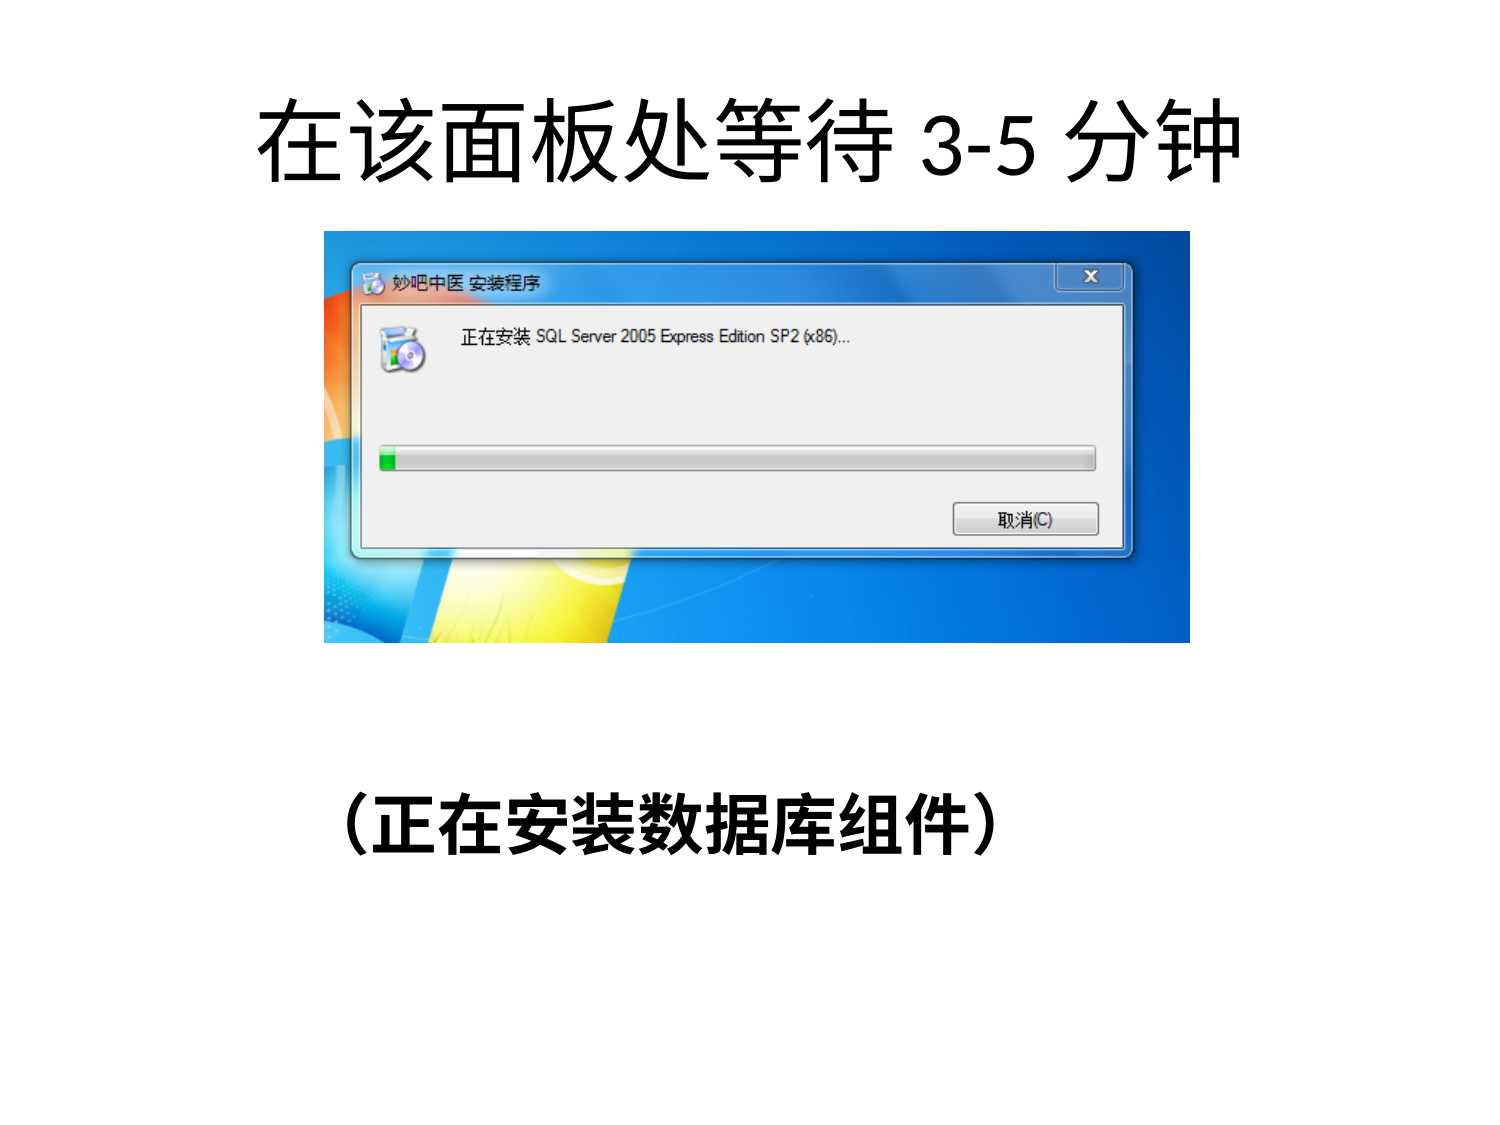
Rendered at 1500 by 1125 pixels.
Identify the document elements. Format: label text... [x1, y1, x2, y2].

text_box （正在安装数据库组件） [289, 775, 1270, 870]
picture [324, 231, 1191, 643]
title 在该面板处等待3-5分钟 [75, 45, 1425, 233]
picture [324, 580, 330, 593]
